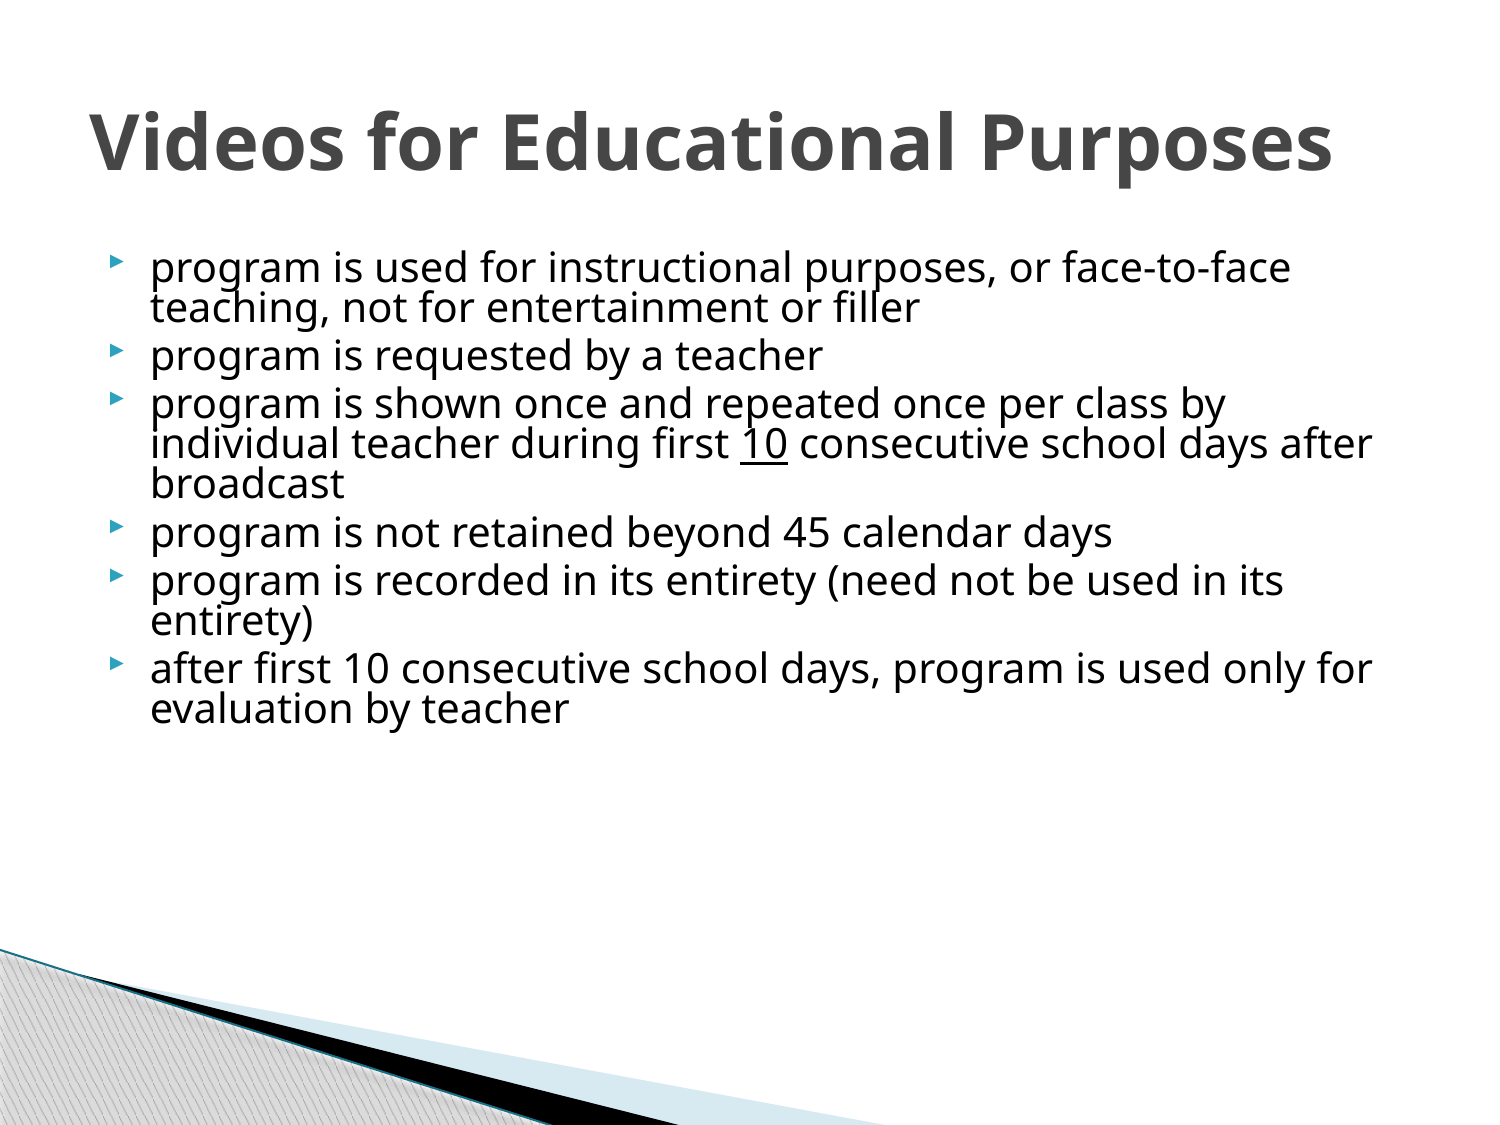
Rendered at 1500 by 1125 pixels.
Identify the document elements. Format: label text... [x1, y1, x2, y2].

title Videos for Educational Purposes [75, 45, 1425, 233]
list program is used for instructional purposes, or face-to-face teaching, not for entertainment or filler program is requested by a teacher program is shown once and repeated once per class by individual teacher during first 10 consecutive school days after broadcast program is not retained beyond 45 calendar days program is recorded in its entirety (need not be used in its entirety) after first 10 consecutive school days, program is used only for evaluation by teacher [75, 243, 1425, 986]
